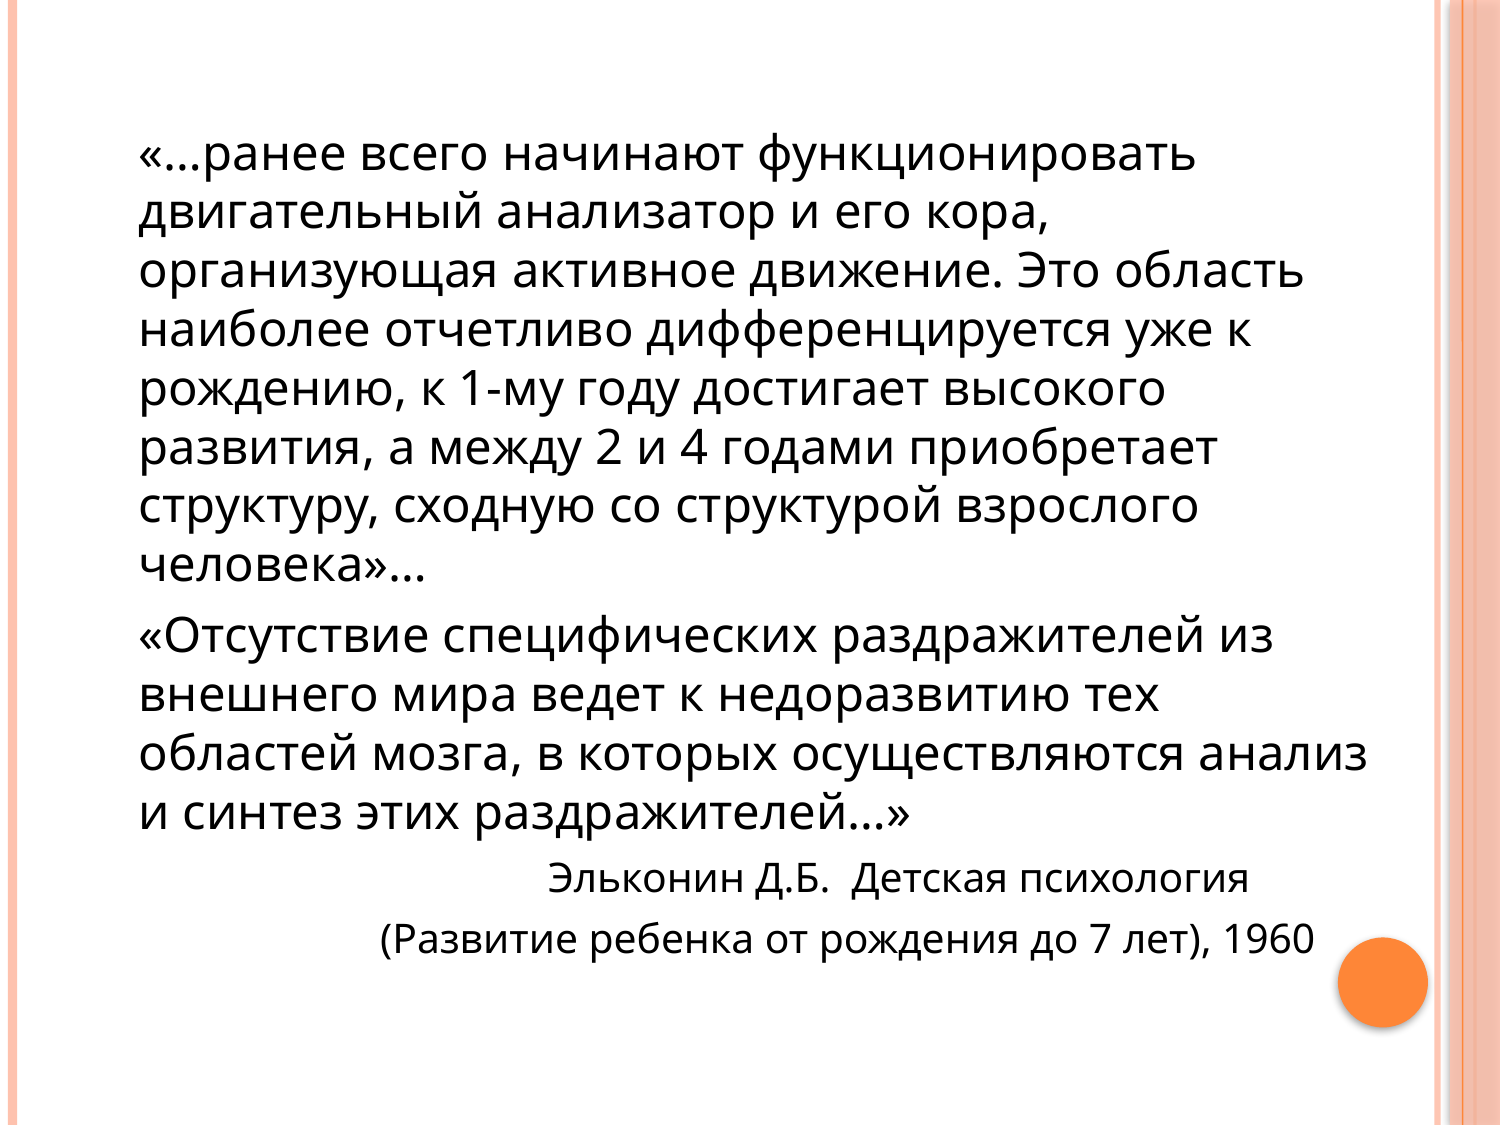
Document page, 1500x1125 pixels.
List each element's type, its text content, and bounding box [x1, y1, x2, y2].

list «…ра­нее всего начинают функционировать двигательный анализа­тор и его кора, организующая активное движение. Это об­ласть наиболее отчетливо дифференцируется уже к рожде­нию, к 1-му году достигает высокого развития, а между 2 и 4 годами приобретает структуру, сходную со структурой взрос­лого человека»… «Отсутствие специфических раздражи­телей из внешнего мира ведет к недоразвитию тех областей мозга, в которых осуществляются анализ и синтез этих раз­дражителей…» Эльконин Д.Б. Детская психология (Развитие ребенка от рождения до 7 лет), 1960 [123, 113, 1388, 1024]
